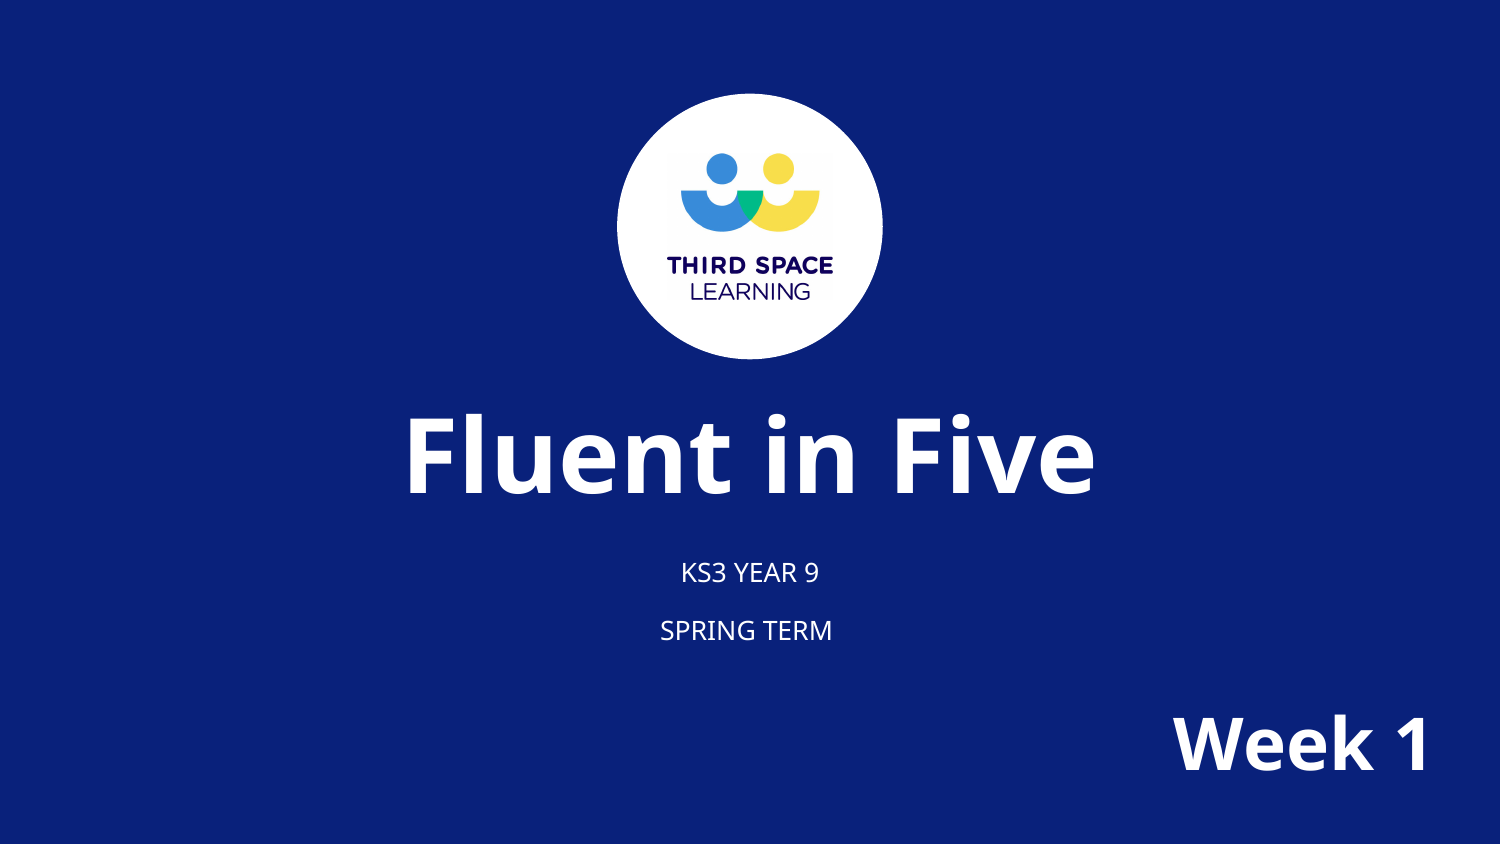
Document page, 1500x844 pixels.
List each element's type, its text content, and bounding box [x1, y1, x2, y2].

text_box Week 1 [332, 682, 1451, 800]
picture [667, 153, 833, 300]
